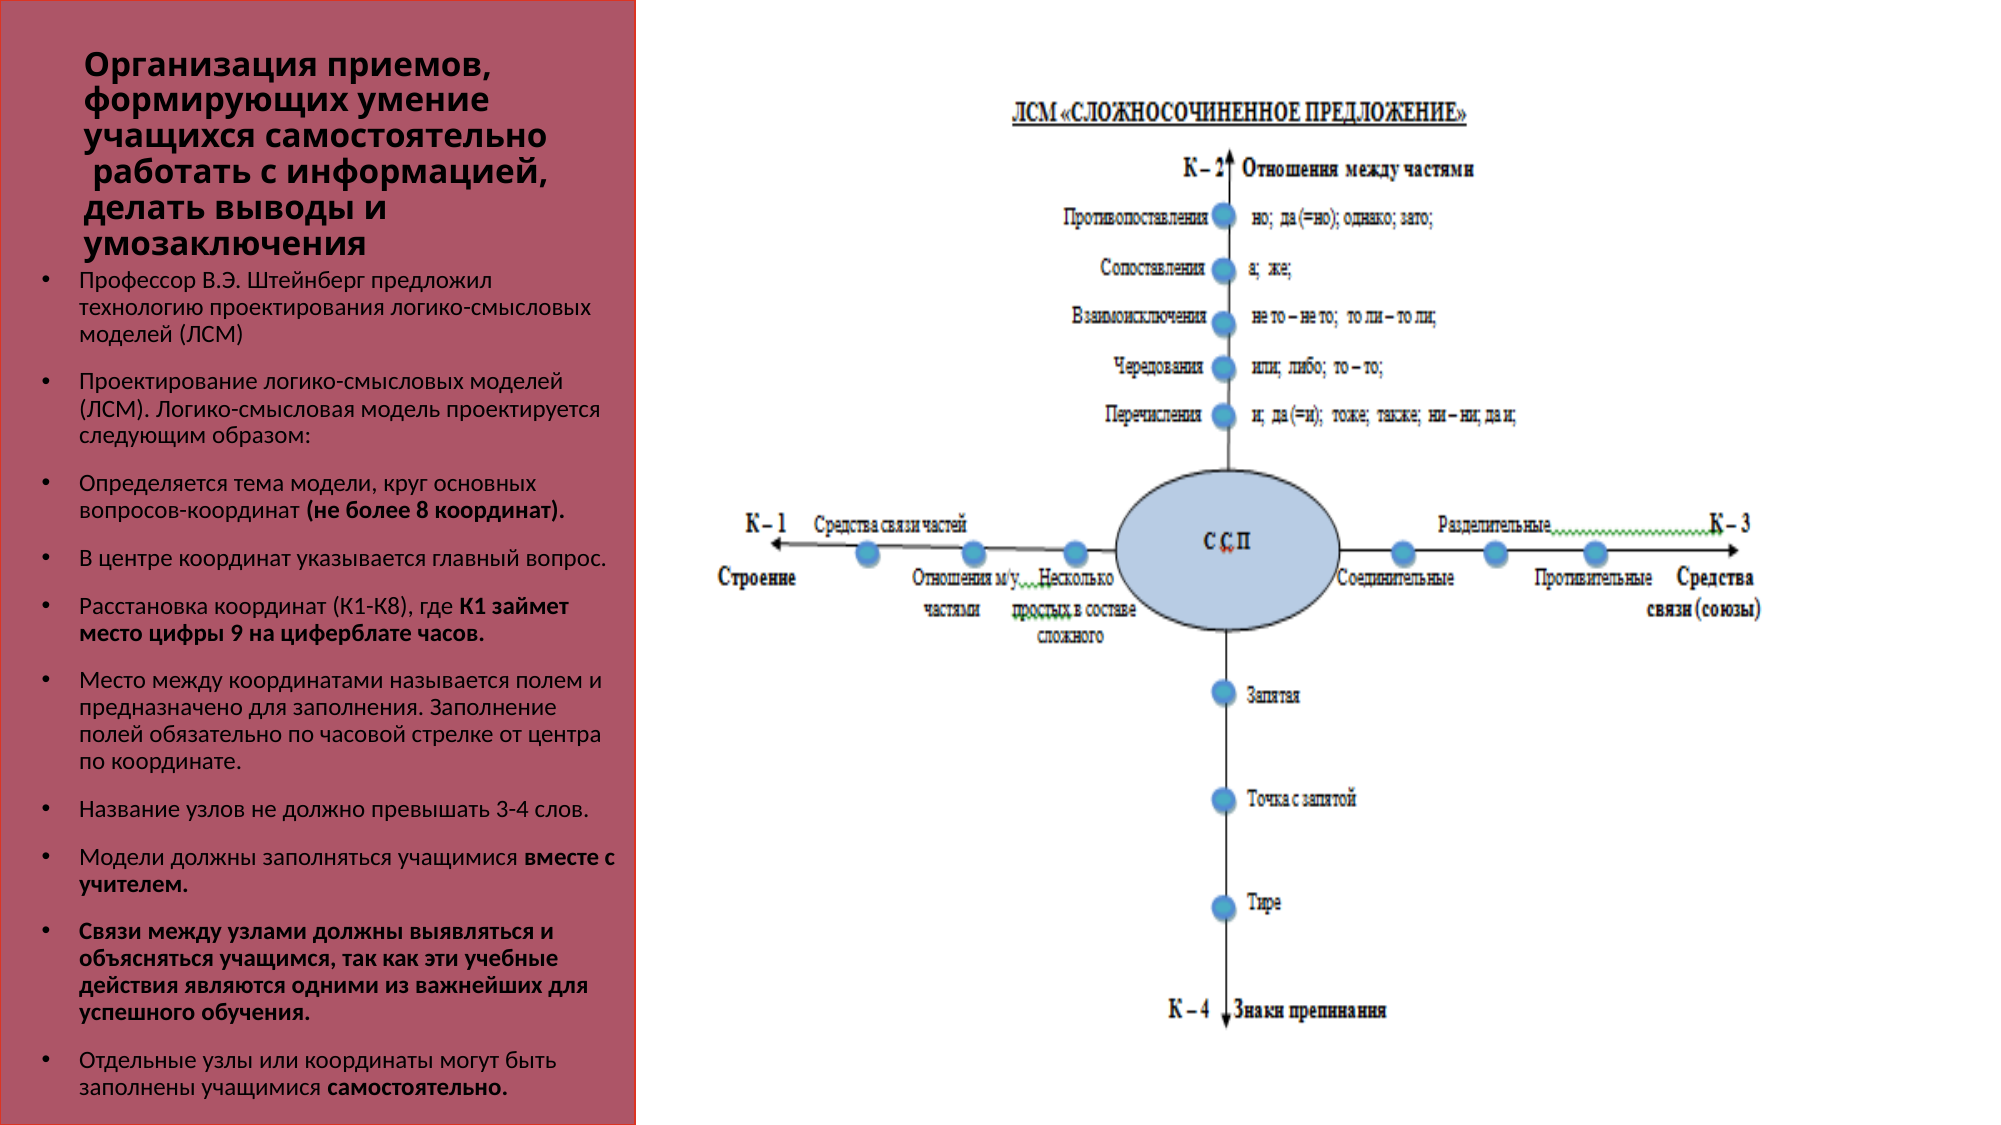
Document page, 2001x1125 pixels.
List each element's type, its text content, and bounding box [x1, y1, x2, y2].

text_box Организация приемов, формирующих умение учащихся самостоятельно работать с информацией, делать выводы и умозаключения [68, 0, 566, 259]
text_box Профессор В.Э. Штейнберг предложил технологию проектирования логико-смысловых моделей (ЛСМ) Проектирование логико-смысловых моделей (ЛСМ). Логико-смысловая модель проектируется следующим образом: Определяется тема модели, круг основных вопросов-координат (не более 8 координат). В центре координат указывается главный вопрос. Расстановка координат (К1-К8), где К1 займет место цифры 9 на циферблате часов. Место между координатами называется полем и предназначено для заполнения. Заполнение полей обязательно по часовой стрелке от центра по координате. Название узлов не должно превышать 3-4 слов. Модели должны заполняться учащимися вместе с учителем. Связи между узлами должны выявляться и объясняться учащимся, так как эти учебные действия являются одними из важнейших для успешного обучения. Отдельные узлы или координаты могут быть заполнены учащимися самостоятельно. [26, 259, 635, 1079]
picture [708, 63, 1774, 1044]
text_box [0, 0, 636, 1125]
